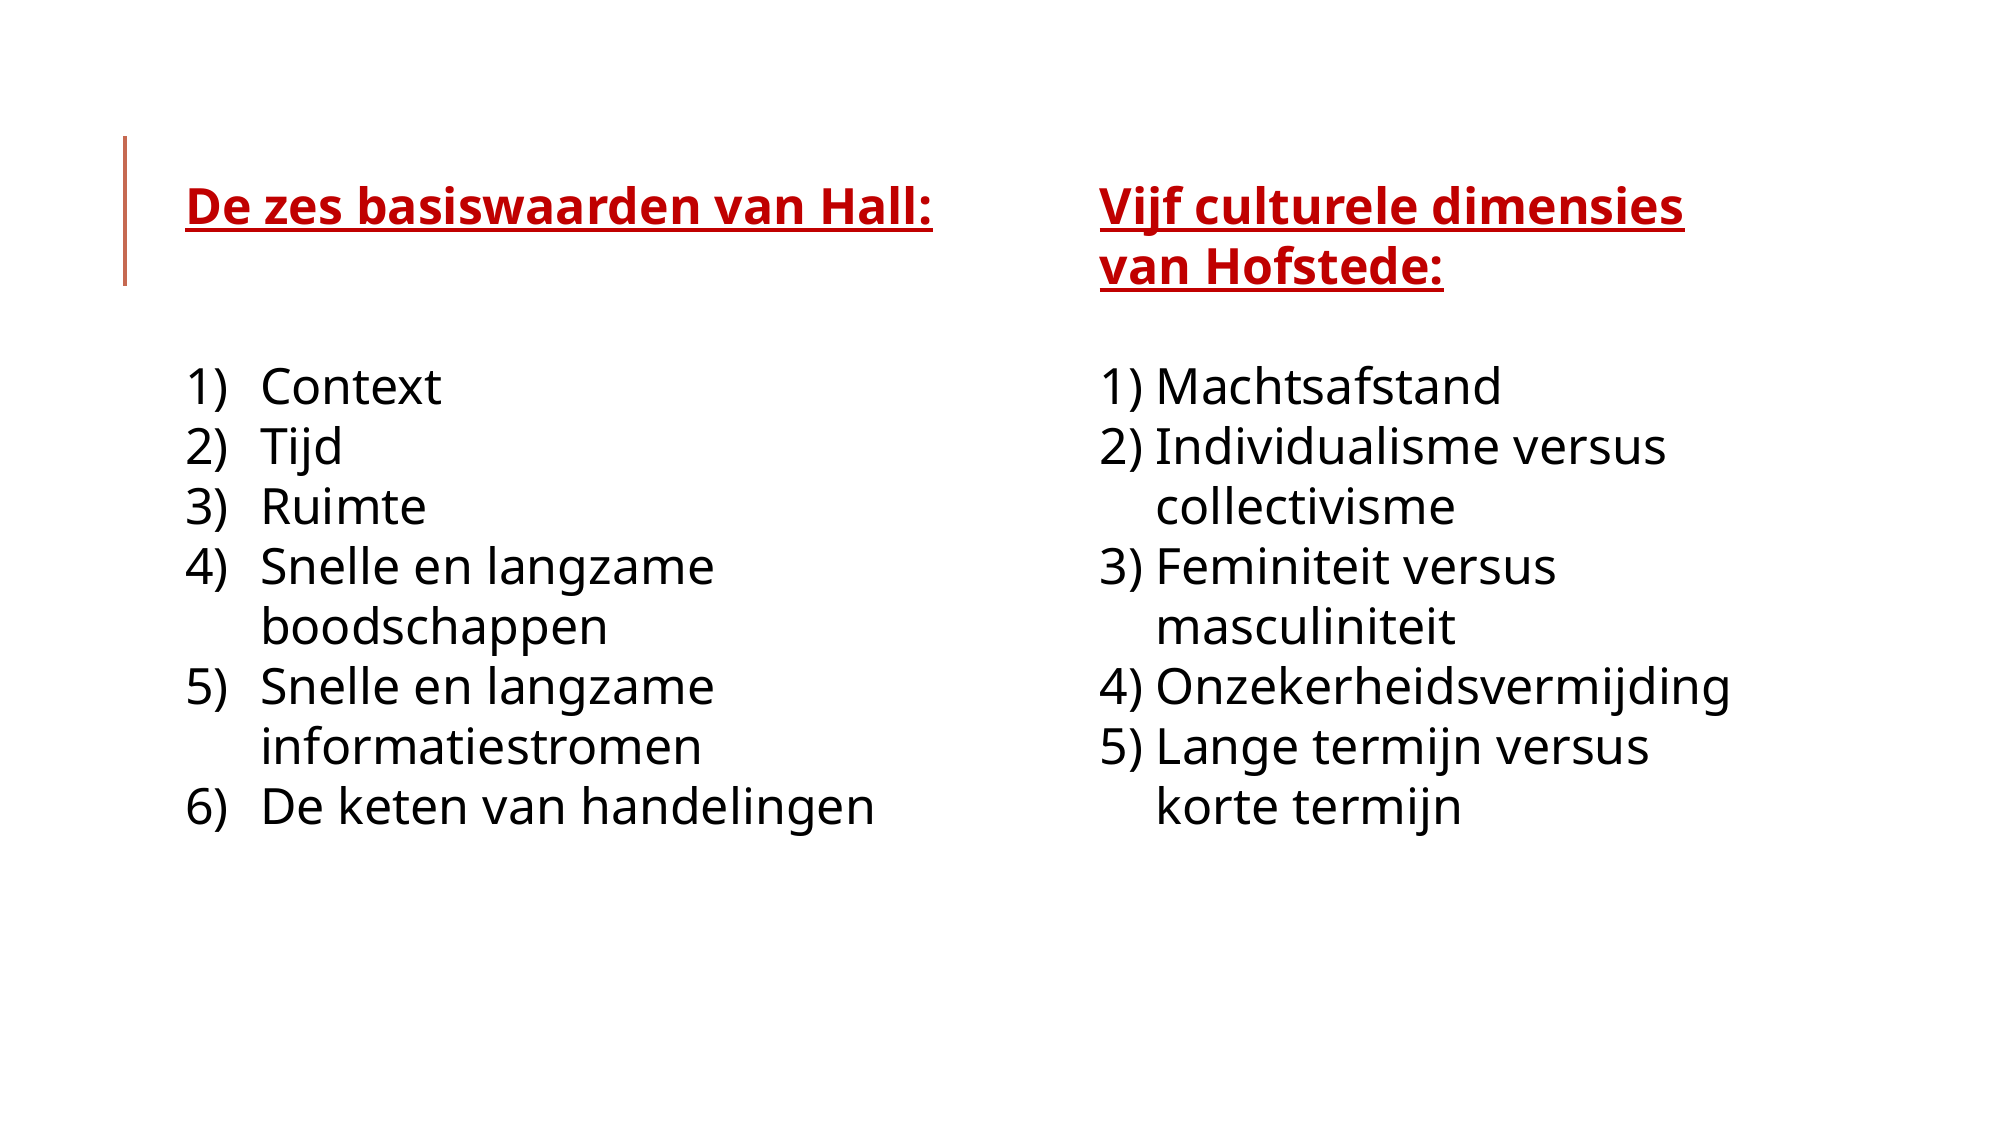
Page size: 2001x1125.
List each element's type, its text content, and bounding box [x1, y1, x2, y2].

text_box Vijf culturele dimensies van Hofstede: Machtsafstand Individualisme versus collectivisme Feminiteit versus masculiniteit Onzekerheidsvermijding Lange termijn versus korte termijn [1084, 167, 1776, 888]
text_box De zes basiswaarden van Hall: Context Tijd Ruimte Snelle en langzame boodschappen Snelle en langzame informatiestromen De keten van handelingen [170, 167, 1022, 843]
